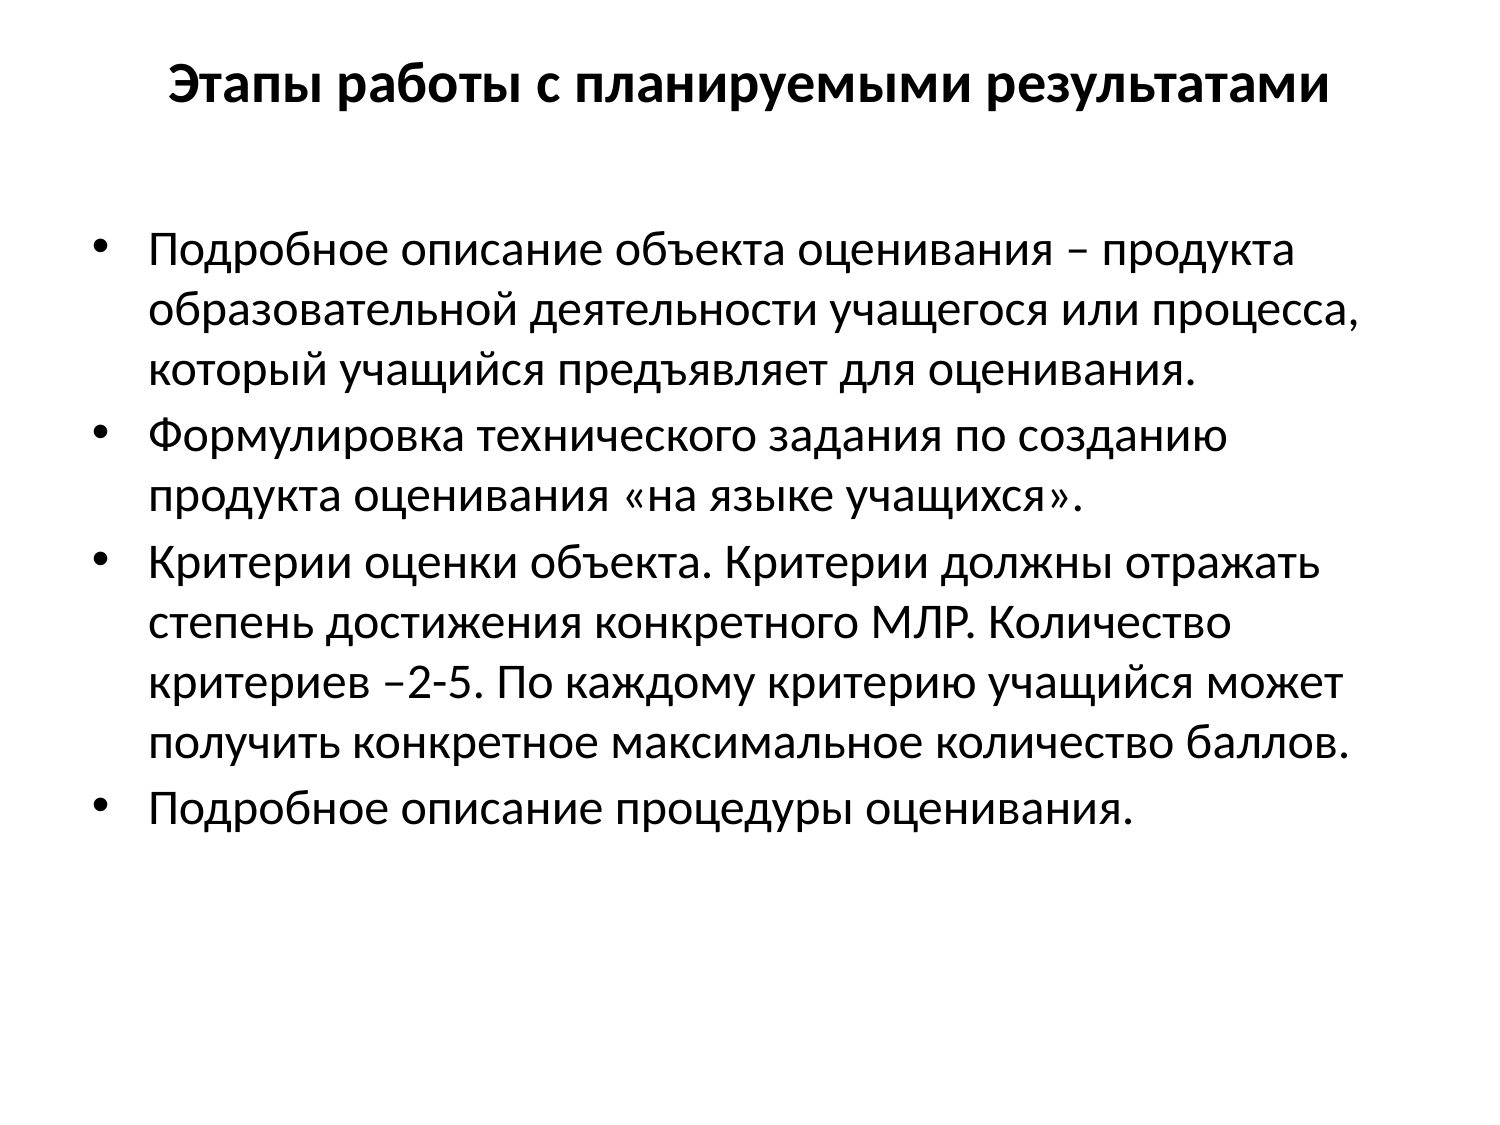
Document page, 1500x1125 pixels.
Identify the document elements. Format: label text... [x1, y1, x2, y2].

title Этапы работы с планируемыми результатами [75, 21, 1425, 138]
list Подробное описание объекта оценивания – продукта образовательной деятельности учащегося или процесса, который учащийся предъявляет для оценивания. Формулировка технического задания по созданию продукта оценивания «на языке учащихся». Критерии оценки объекта. Критерии должны отражать степень достижения конкретного МЛР. Количество критериев –2-5. По каждому критерию учащийся может получить конкретное максимальное количество баллов. Подробное описание процедуры оценивания. [76, 208, 1427, 1071]
